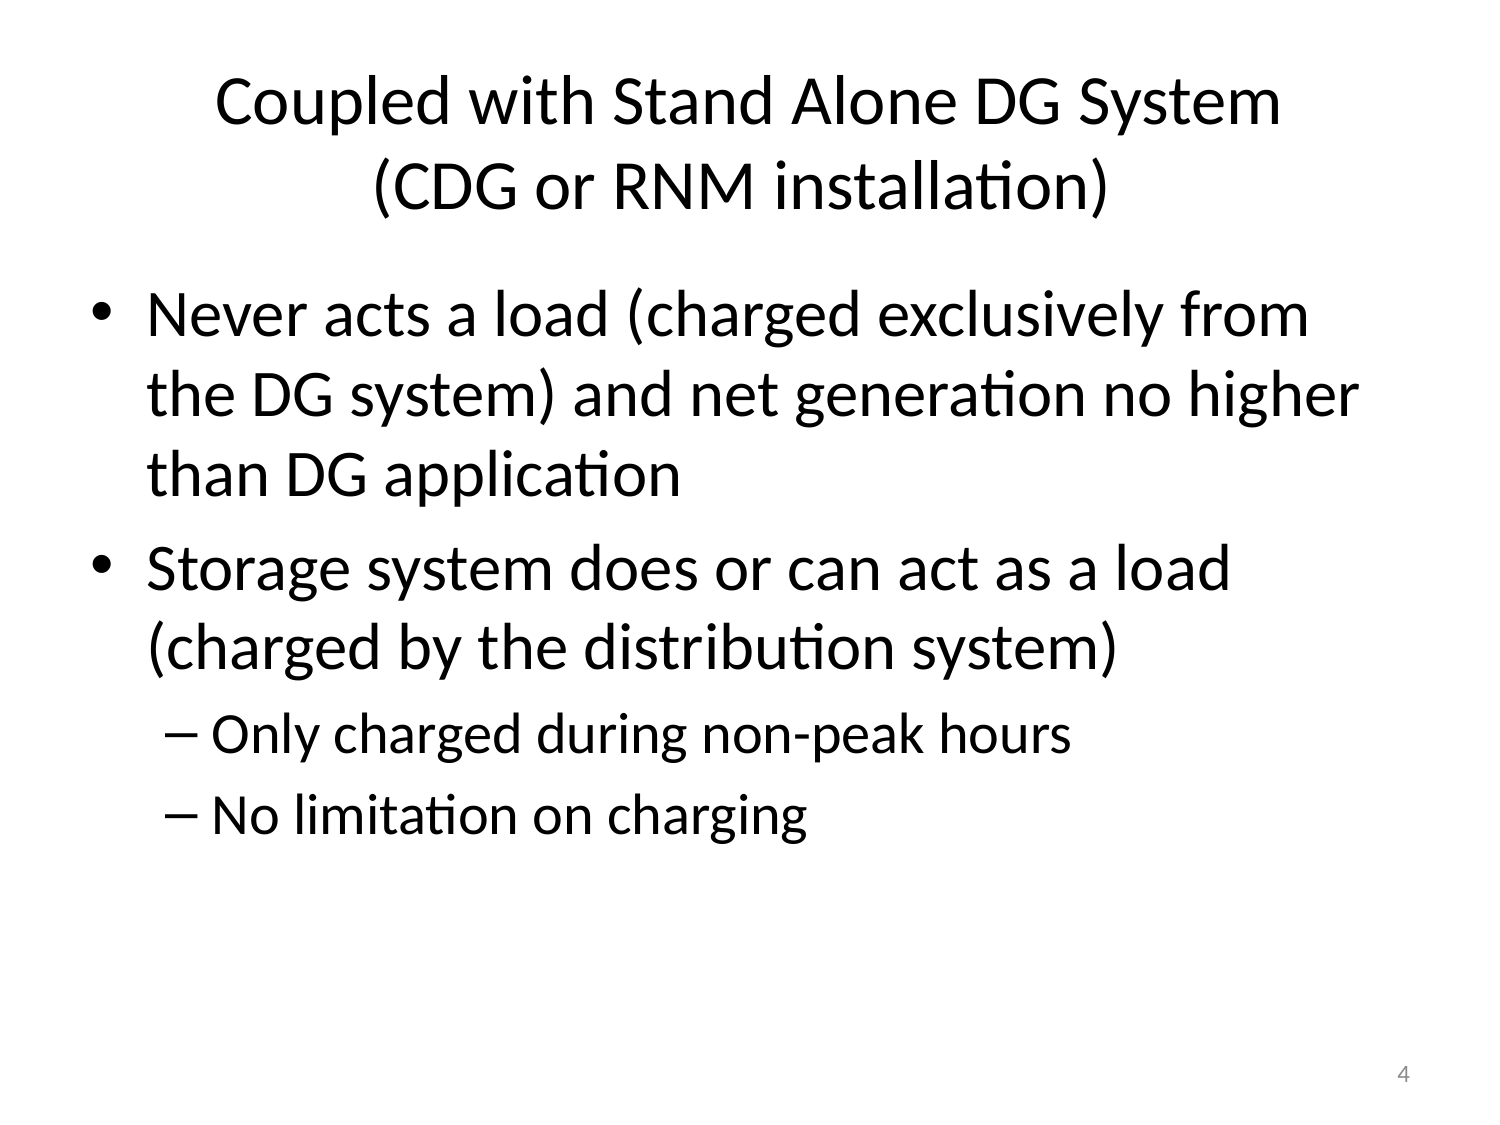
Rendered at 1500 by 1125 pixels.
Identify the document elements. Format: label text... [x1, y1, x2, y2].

slide_number 4 [1074, 1042, 1425, 1103]
title Coupled with Stand Alone DG System (CDG or RNM installation) [75, 45, 1425, 233]
list Never acts a load (charged exclusively from the DG system) and net generation no higher than DG application Storage system does or can act as a load (charged by the distribution system) Only charged during non-peak hours No limitation on charging [75, 262, 1425, 1005]
